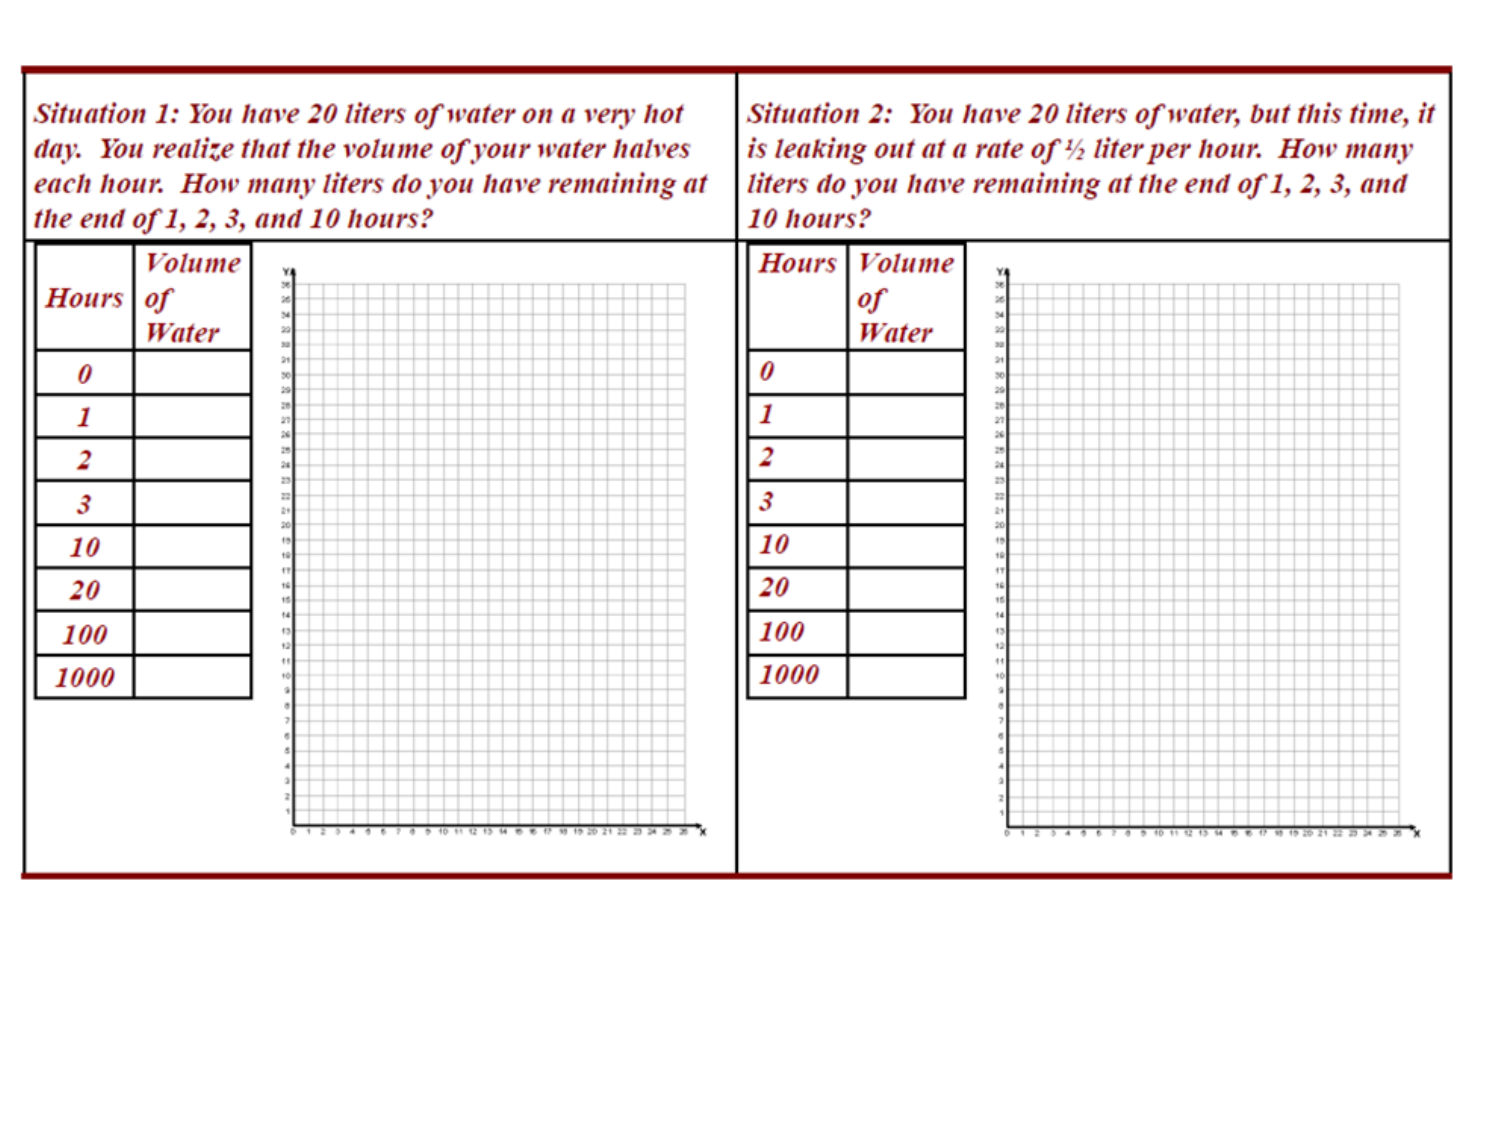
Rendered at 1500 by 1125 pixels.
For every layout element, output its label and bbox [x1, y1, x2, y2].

picture [0, 49, 1480, 904]
